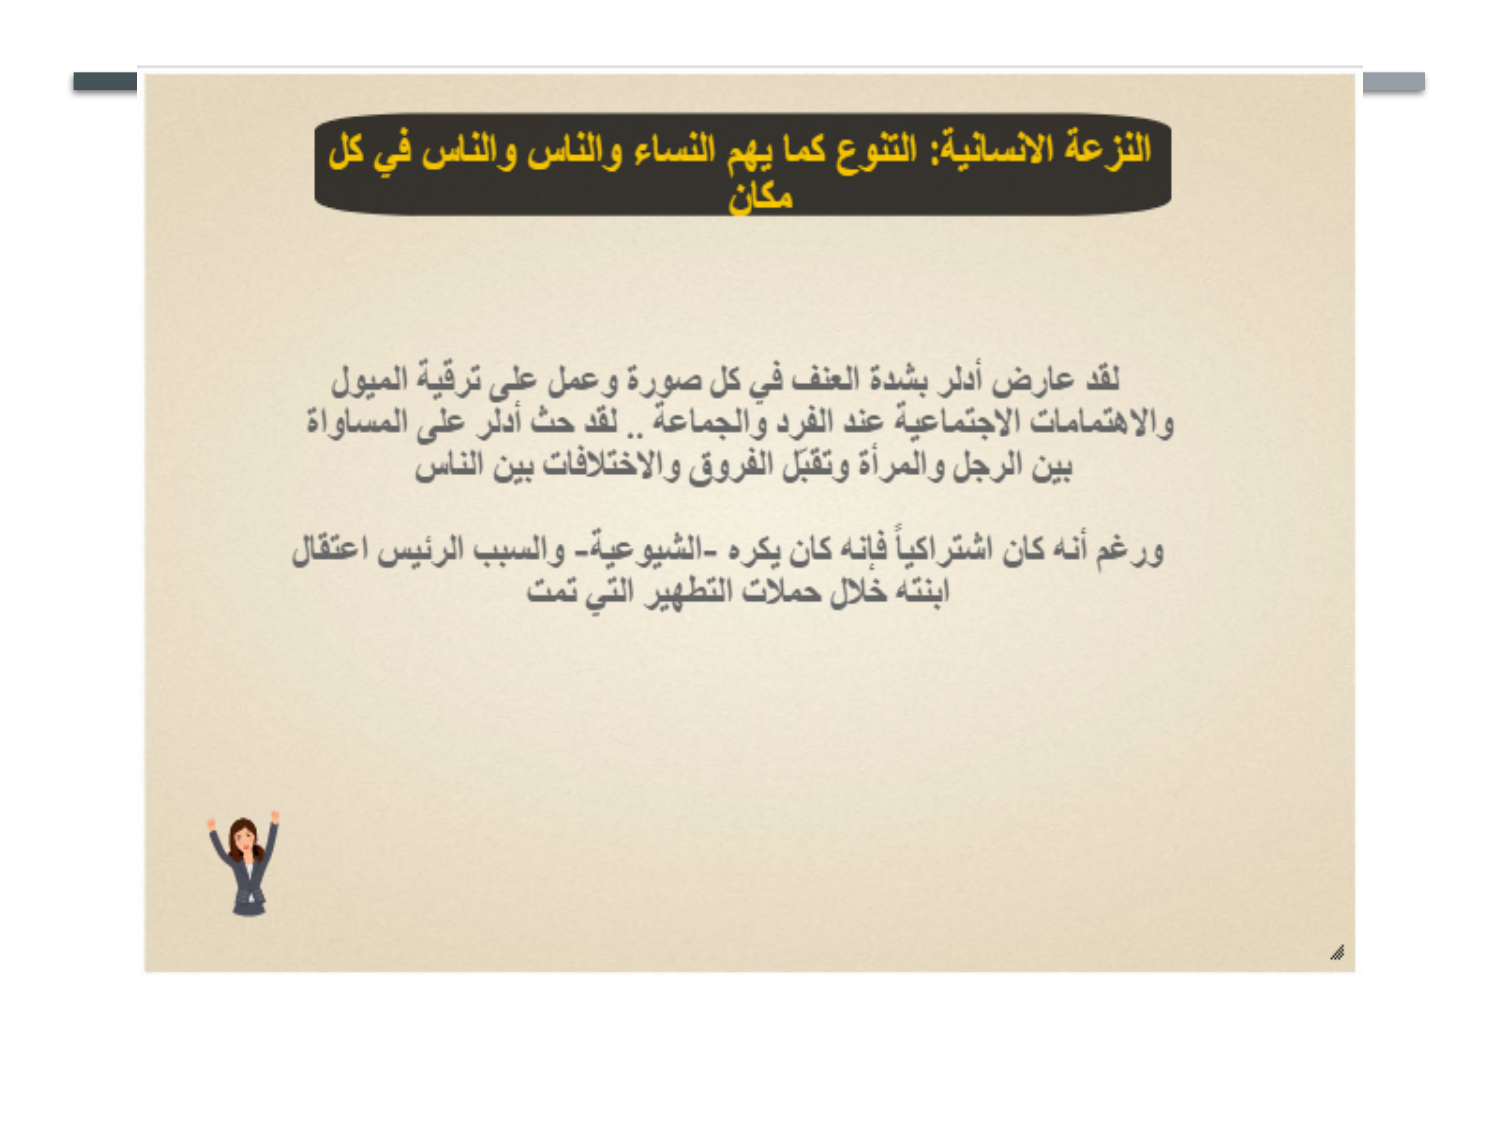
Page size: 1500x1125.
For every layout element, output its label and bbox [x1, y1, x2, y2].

picture [136, 61, 1363, 976]
